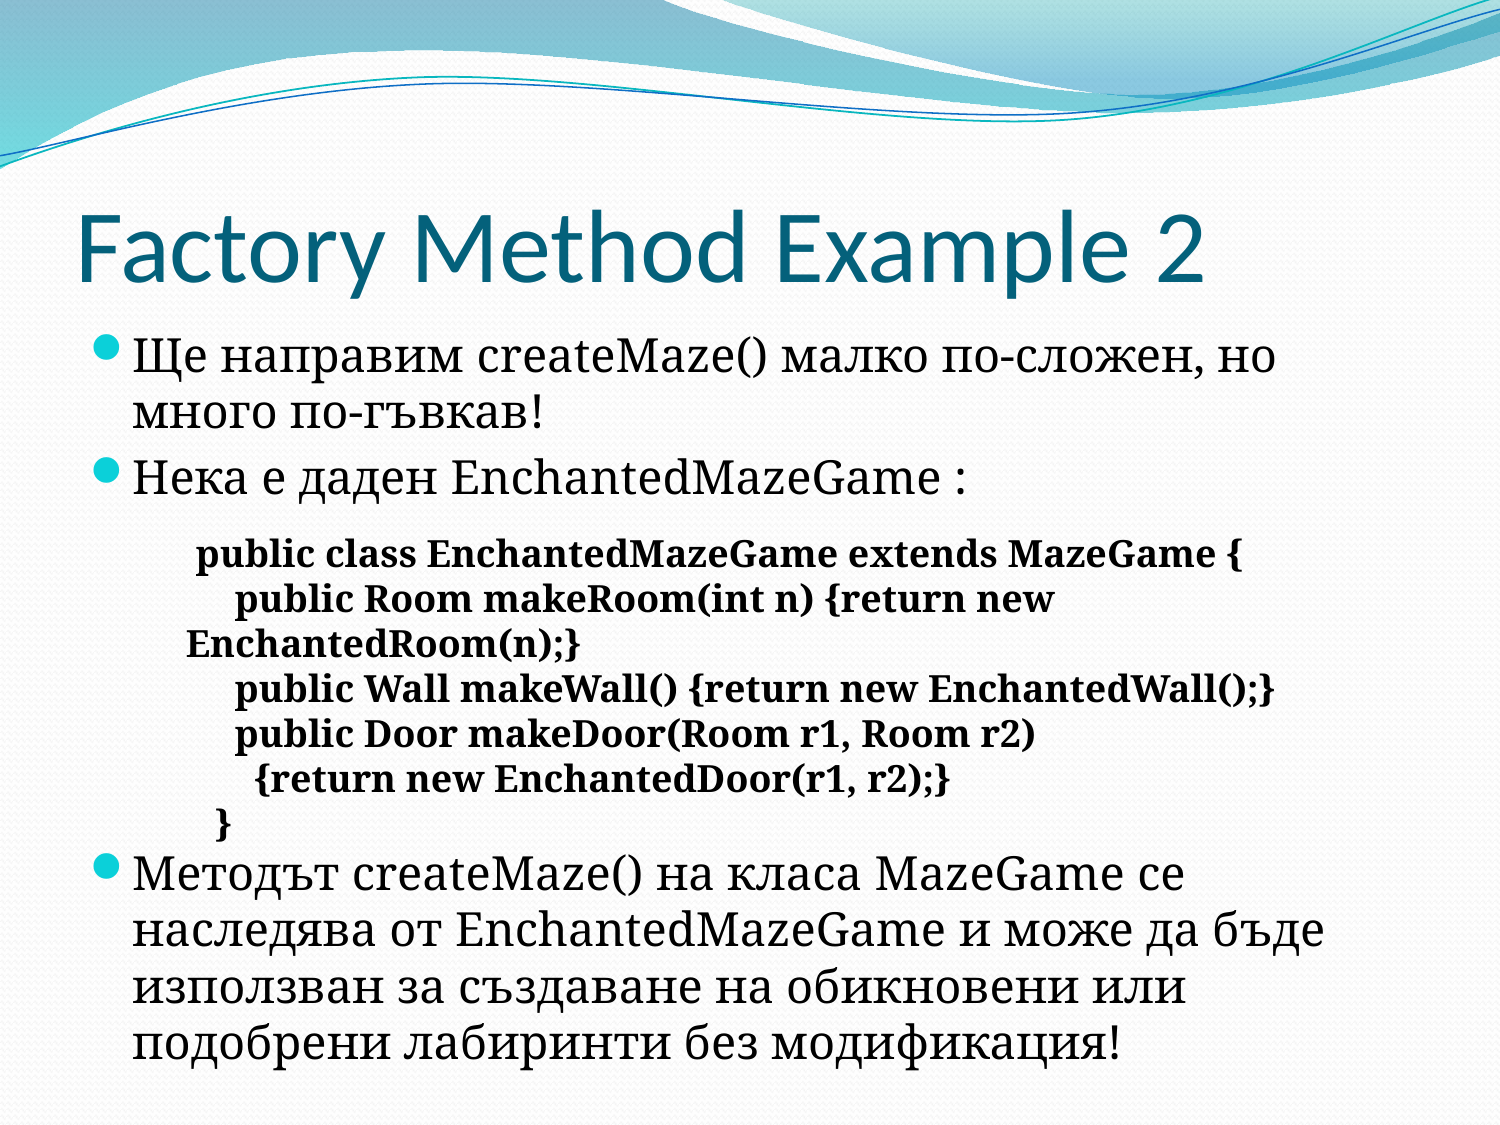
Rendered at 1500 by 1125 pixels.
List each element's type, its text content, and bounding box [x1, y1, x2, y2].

text_box public class EnchantedMazeGame extends MazeGame { public Room makeRoom(int n) {return new EnchantedRoom(n);} public Wall makeWall() {return new EnchantedWall();} public Door makeDoor(Room r1, Room r2) {return new EnchantedDoor(r1, r2);} } [171, 522, 1376, 853]
title Factory Method Example 2 [75, 115, 1425, 303]
list Ще направим createMaze() малко по-сложен, но много по-гъвкав! Нека е даден EnchantedMazeGame : Методът createMaze() на класа MazeGame се наследява от EnchantedMazeGame и може да бъде използван за създаване на обикновени или подобрени лабиринти без модификация! [75, 317, 1425, 1083]
